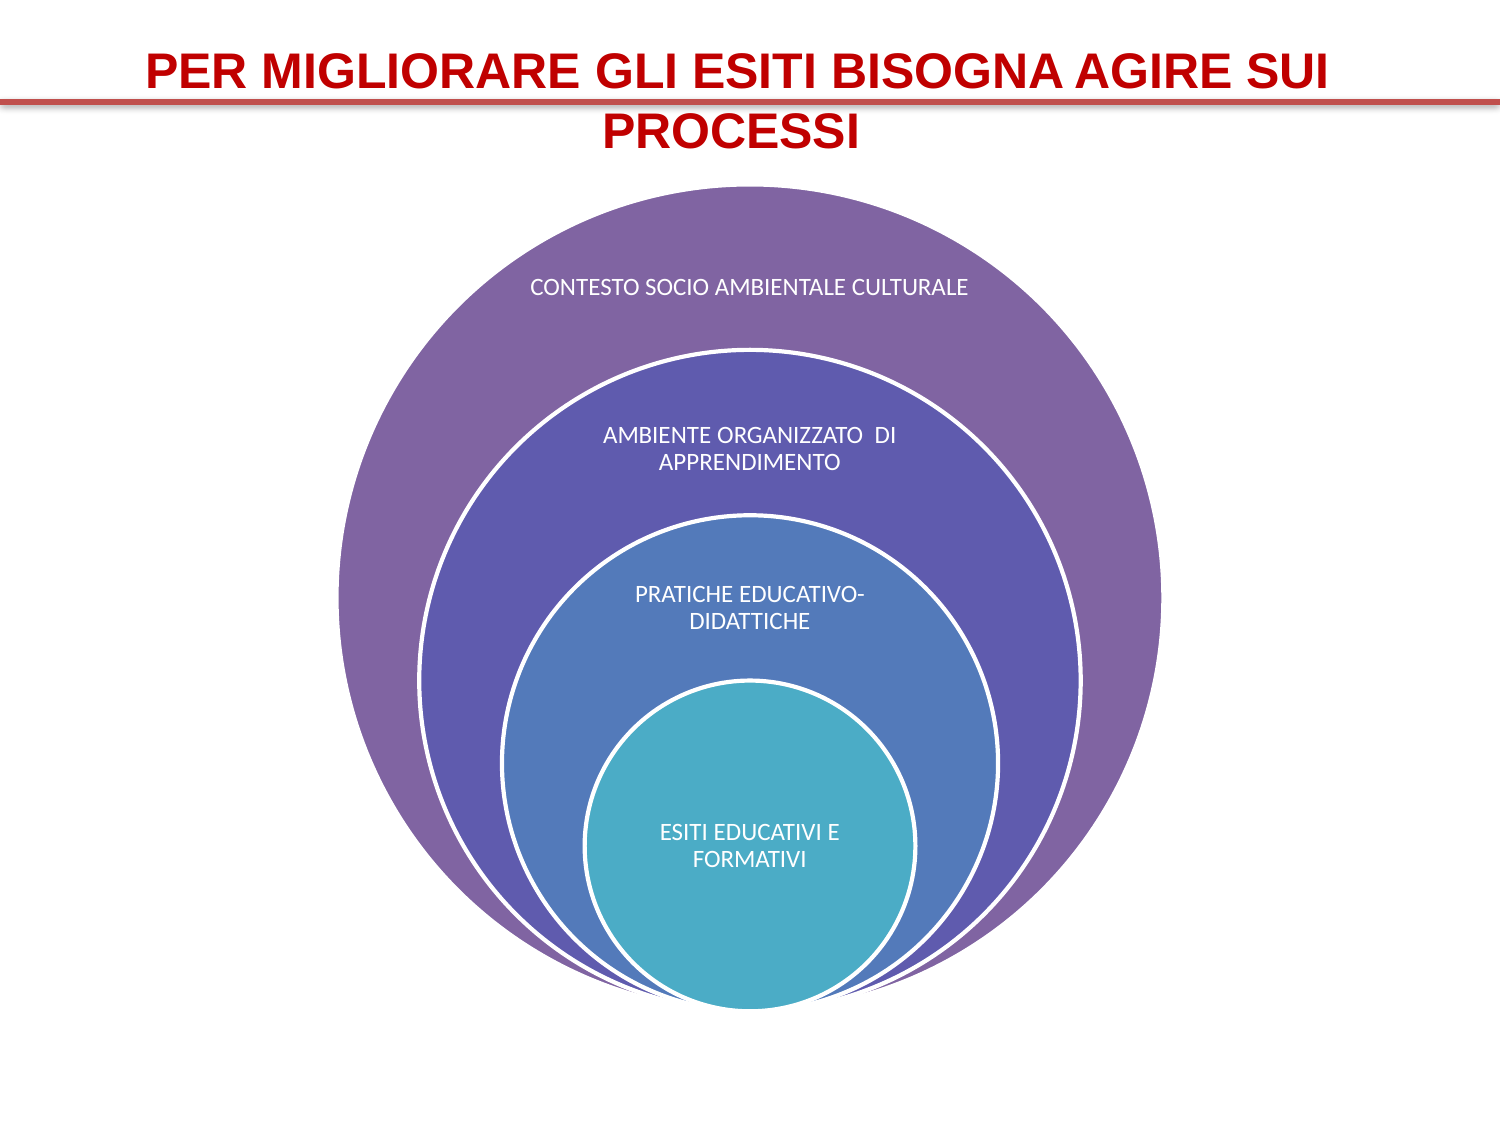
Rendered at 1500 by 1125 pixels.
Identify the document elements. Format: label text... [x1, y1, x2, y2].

text_box PER MIGLIORARE GLI ESITI BISOGNA AGIRE SUI PROCESSI [29, 30, 1447, 101]
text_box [64, 184, 1436, 1012]
text_box PER MIGLIORARE GLI ESITI BISOGNA AGIRE SUI PROCESSI [29, 111, 1447, 166]
